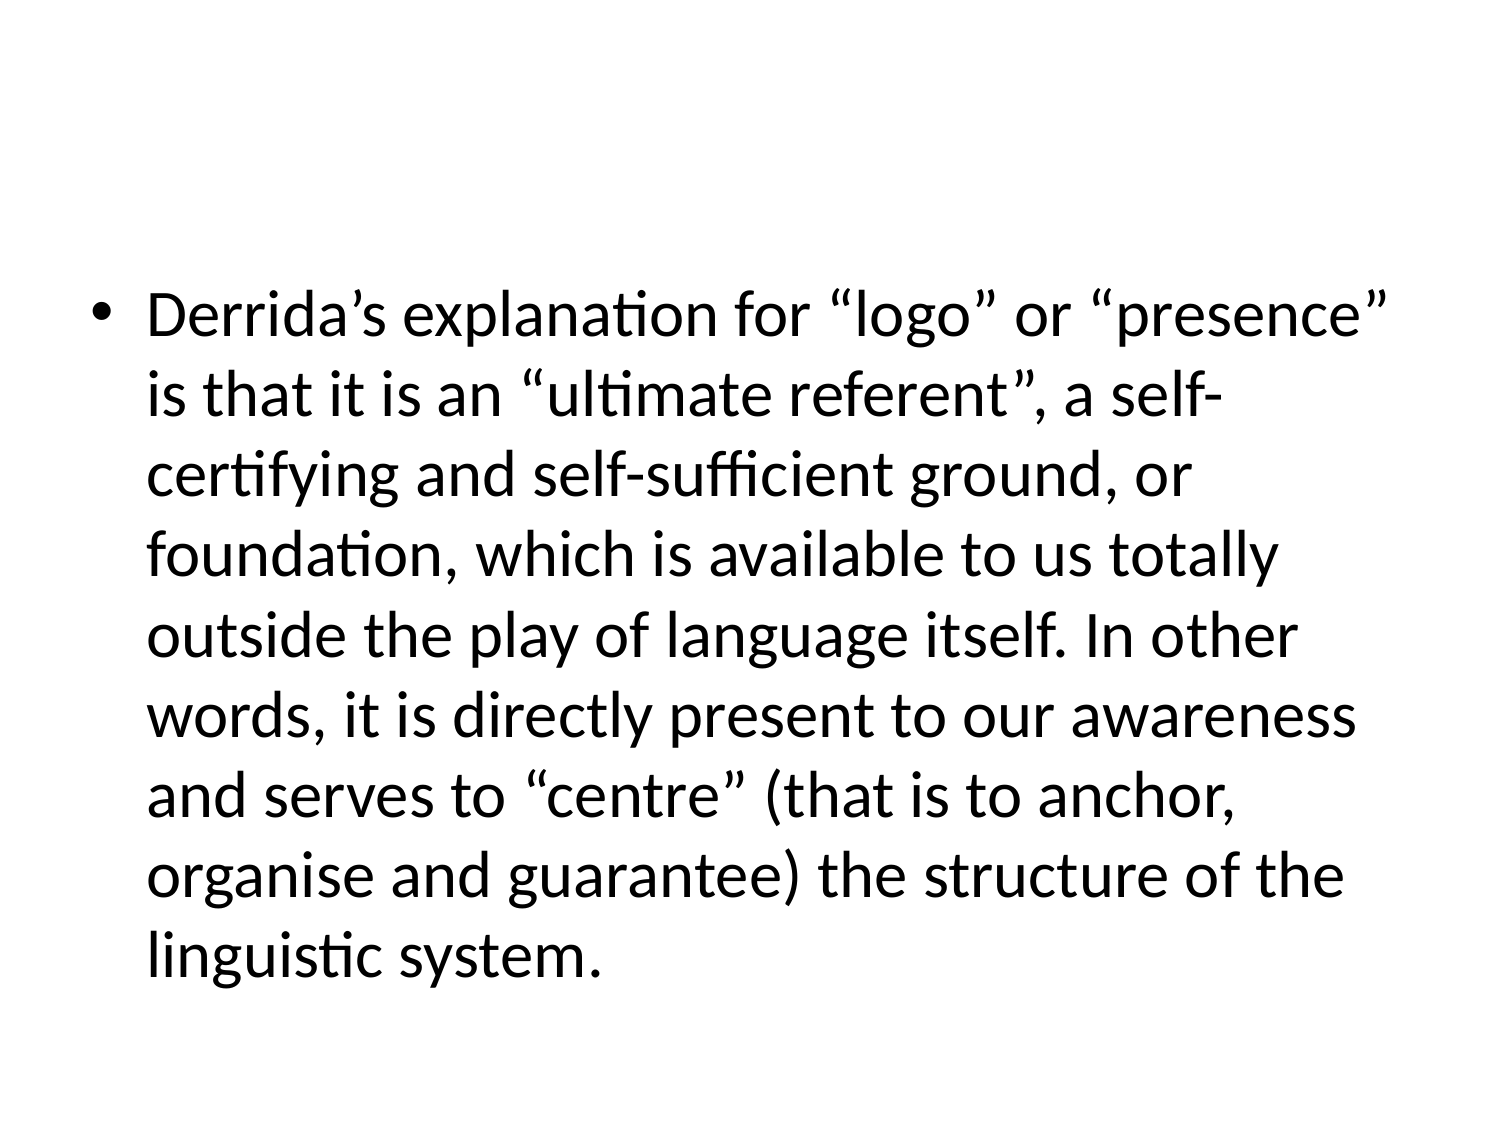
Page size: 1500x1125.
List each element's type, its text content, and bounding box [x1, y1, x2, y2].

list Derrida’s explanation for “logo” or “presence” is that it is an “ultimate referent”, a self-certifying and self-sufficient ground, or foundation, which is available to us totally outside the play of language itself. In other words, it is directly present to our awareness and serves to “centre” (that is to anchor, organise and guarantee) the structure of the linguistic system. [75, 262, 1425, 1005]
